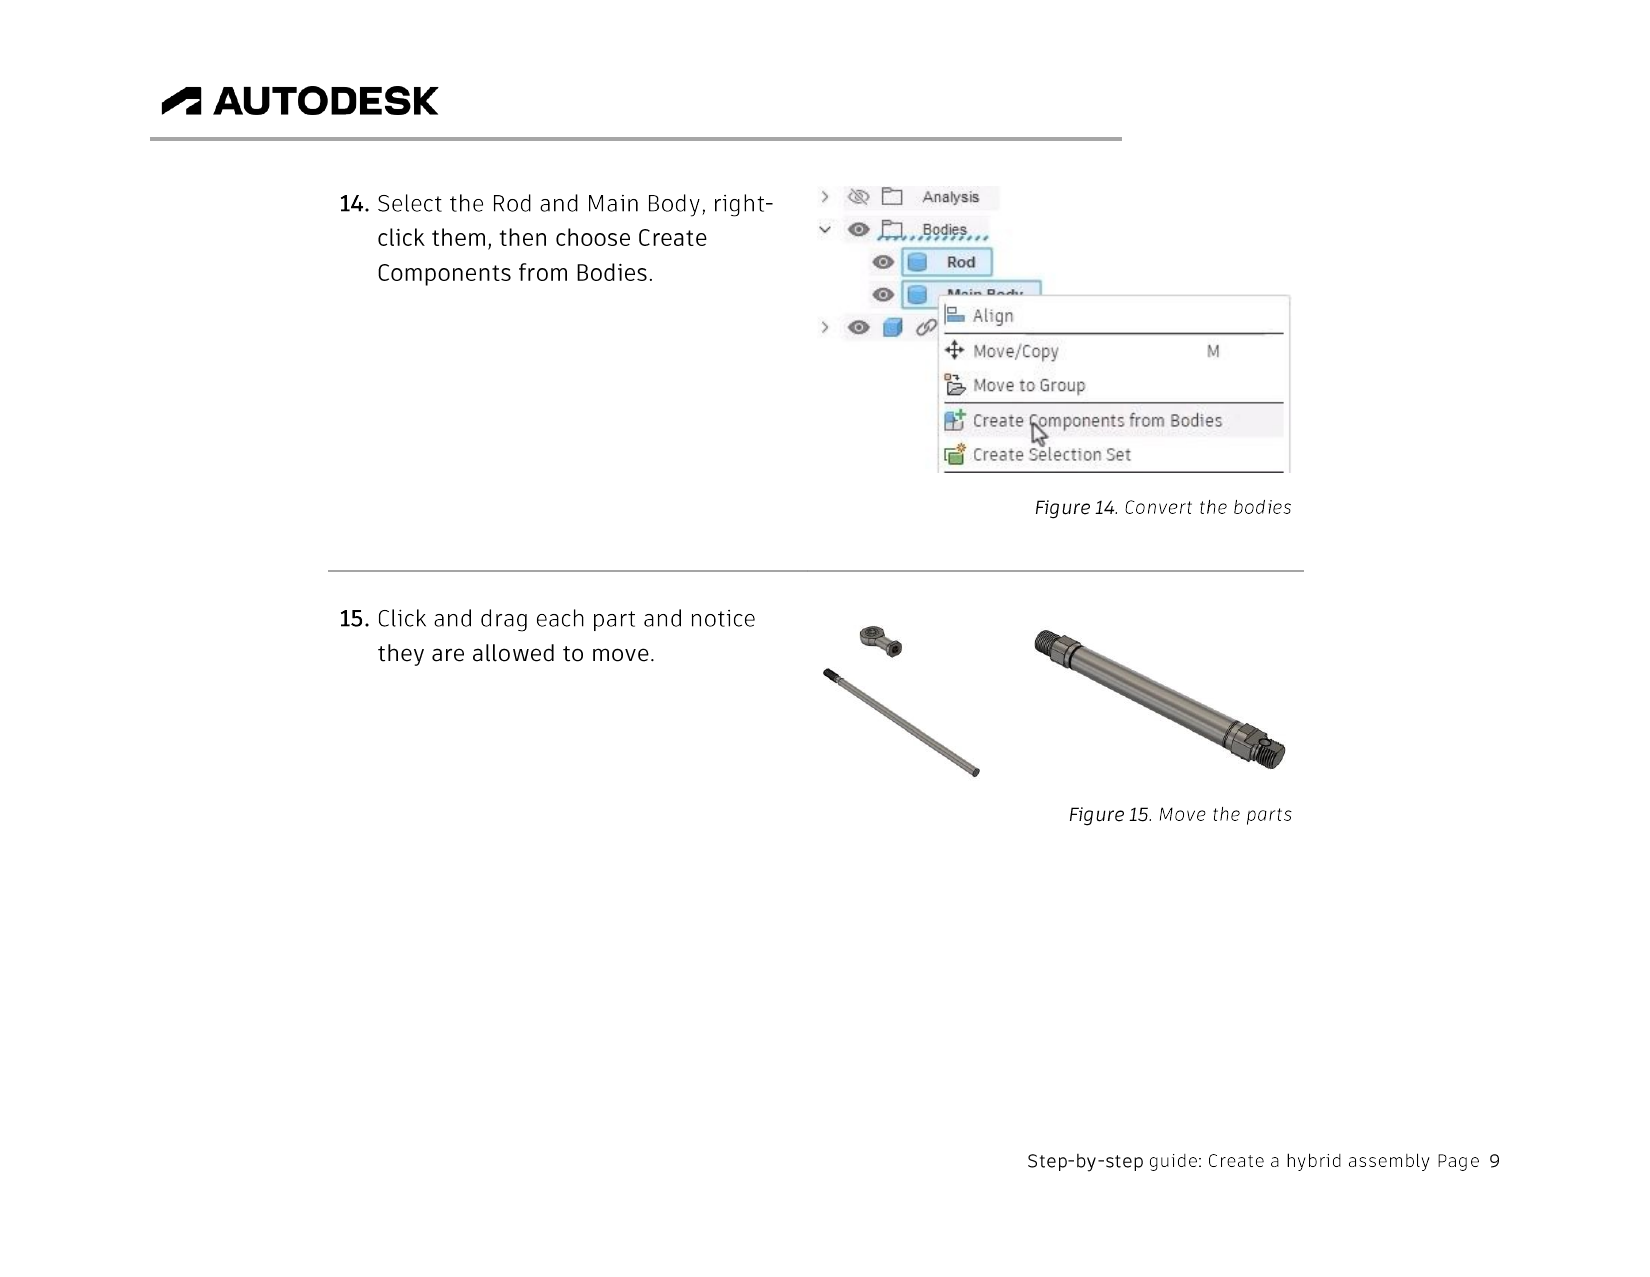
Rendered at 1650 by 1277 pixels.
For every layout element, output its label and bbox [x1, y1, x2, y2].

text_box [1027, 1147, 1512, 1175]
picture [823, 625, 1287, 781]
picture [160, 86, 439, 116]
text_box [339, 187, 786, 289]
text_box [1068, 801, 1302, 828]
text_box [339, 602, 774, 670]
picture [817, 186, 1293, 473]
text_box [1034, 494, 1302, 521]
